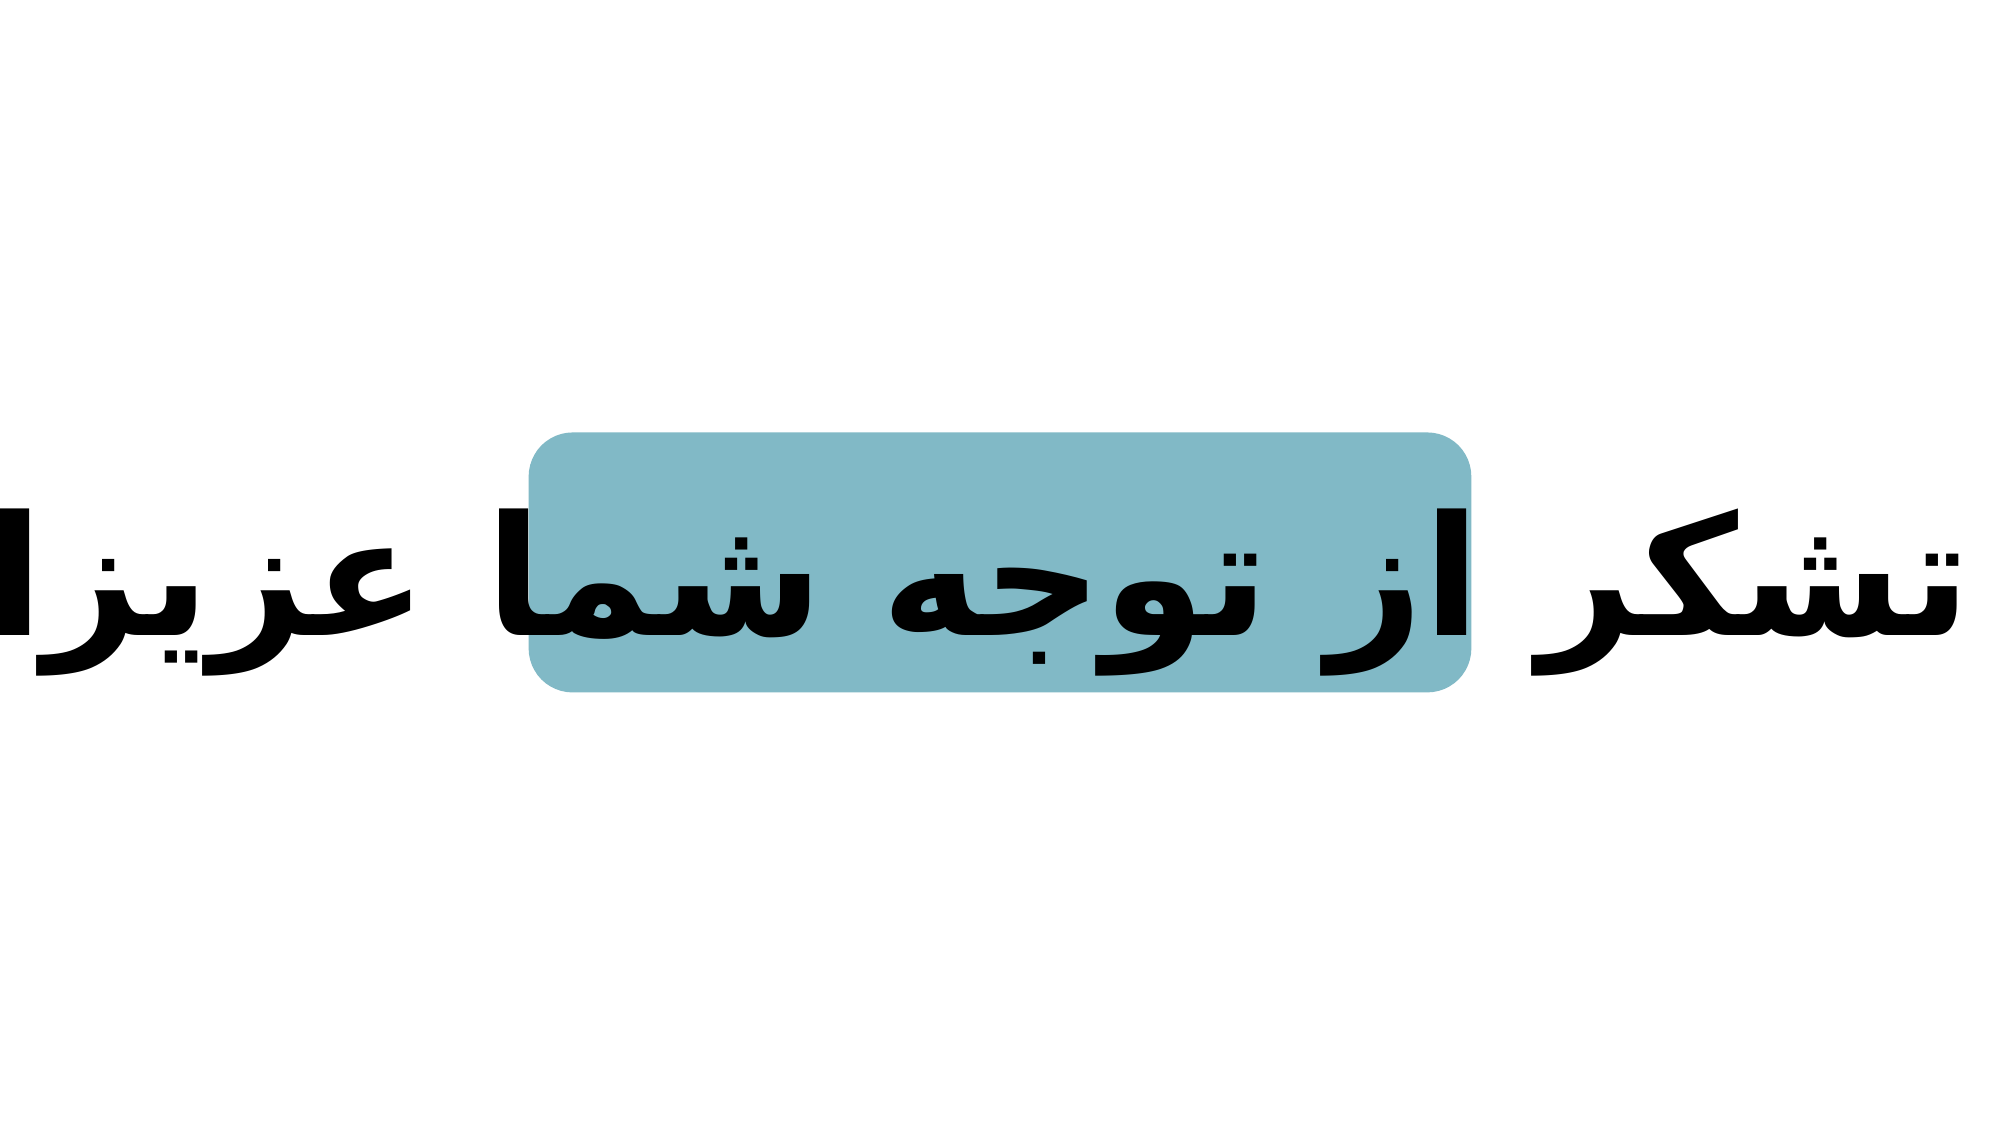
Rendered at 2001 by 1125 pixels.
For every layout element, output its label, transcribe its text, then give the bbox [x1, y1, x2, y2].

text_box با تشکر از توجه شما عزیزان [0, 446, 2000, 676]
